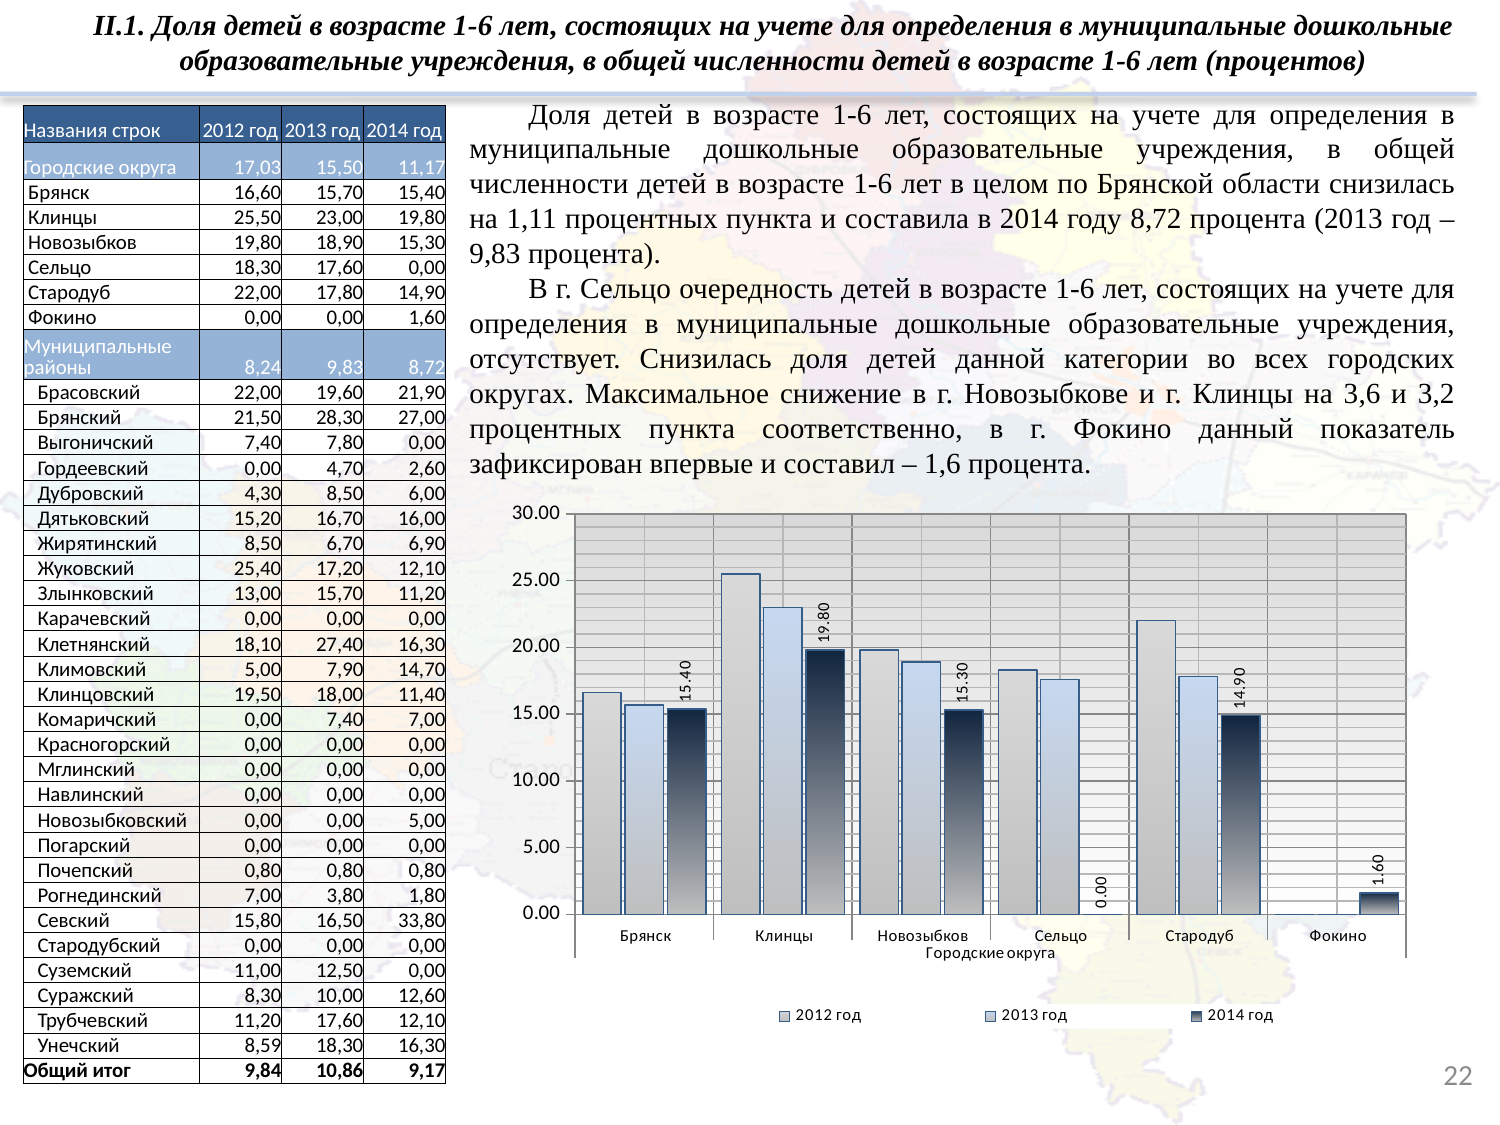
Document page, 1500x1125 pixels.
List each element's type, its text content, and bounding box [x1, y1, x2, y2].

table_cell 11,20 [364, 581, 445, 605]
text_box II.1. Доля детей в возрасте 1-6 лет, состоящих на учете для определения в муниципальные дошкольные образовательные учреждения, в общей численности детей в возрасте 1-6 лет (процентов) [52, 0, 1494, 84]
table_cell Погарский [24, 833, 199, 857]
table_cell 5,00 [200, 657, 281, 681]
table_cell Новозыбковский [24, 807, 199, 832]
table_cell 12,50 [282, 958, 363, 982]
table_cell 15,20 [200, 506, 281, 530]
table_cell 0,00 [200, 455, 281, 480]
table_cell 0,80 [200, 858, 281, 882]
table_header 2012 год [200, 106, 281, 142]
table_cell Стародубский [24, 933, 199, 957]
table_cell 7,40 [282, 707, 363, 731]
text_box Доля детей в возрасте 1-6 лет, состоящих на учете для определения в муниципальные дошкольные образовательные учреждения, в общей численности детей в возрасте 1-6 лет в целом по Брянской области снизилась на 1,11 процентных пункта и составила в 2014 году 8,72 процента (2013 год – 9,83 процента). В г. Сельцо очередность детей в возрасте 1-6 лет, состоящих на учете для определения в муниципальные дошкольные образовательные учреждения, отсутствует. Снизилась доля детей данной категории во всех городских округах. Максимальное снижение в г. Новозыбкове и г. Клинцы на 3,6 и 3,2 процентных пункта соответственно, в г. Фокино данный показатель зафиксирован впервые и составил – 1,6 процента. [454, 102, 1471, 487]
table_cell 21,50 [200, 405, 281, 429]
table_cell 0,00 [364, 958, 445, 982]
table_cell Фокино [24, 305, 199, 329]
table_cell 19,60 [282, 380, 363, 404]
table_cell Городские округа [24, 143, 199, 179]
table_cell Брасовский [24, 380, 199, 404]
table_cell Навлинский [24, 782, 199, 806]
table_cell 14,90 [364, 280, 445, 304]
table_cell 23,00 [282, 205, 363, 229]
table_cell 0,00 [364, 606, 445, 630]
table_cell 7,90 [282, 657, 363, 681]
table_cell Гордеевский [24, 455, 199, 480]
table_cell Почепский [24, 858, 199, 882]
table_cell 27,40 [282, 631, 363, 656]
table_cell 0,00 [200, 707, 281, 731]
table_cell 0,00 [364, 833, 445, 857]
table_cell 4,30 [200, 481, 281, 505]
table_cell Брянск [24, 180, 199, 204]
table_cell 12,60 [364, 983, 445, 1007]
table_header Названия строк [24, 106, 199, 142]
table_cell 3,80 [282, 883, 363, 907]
table_cell 8,30 [200, 983, 281, 1007]
table_cell 6,70 [282, 531, 363, 555]
table_cell 0,00 [200, 782, 281, 806]
table_cell 16,60 [200, 180, 281, 204]
table_cell Суражский [24, 983, 199, 1007]
table_cell 17,03 [200, 143, 281, 179]
table_cell Муниципальные районы [24, 330, 199, 379]
table_cell 17,60 [282, 255, 363, 279]
table_cell 8,24 [200, 330, 281, 379]
table_cell 0,00 [282, 732, 363, 756]
table_cell 13,00 [200, 581, 281, 605]
table_cell 0,80 [364, 858, 445, 882]
table_cell 0,00 [282, 782, 363, 806]
table_cell Рогнединский [24, 883, 199, 907]
table_cell Дубровский [24, 481, 199, 505]
table_cell 0,00 [200, 757, 281, 781]
table_cell Дятьковский [24, 506, 199, 530]
table_cell 19,50 [200, 682, 281, 706]
table_cell 7,40 [200, 430, 281, 454]
table_cell 2,60 [364, 455, 445, 480]
table_cell Унечский [24, 1034, 199, 1058]
table_cell 0,00 [200, 606, 281, 630]
table_cell 12,10 [364, 556, 445, 580]
table_cell 18,90 [282, 230, 363, 254]
table_header 2014 год [364, 106, 445, 142]
table_cell 15,40 [364, 180, 445, 204]
table_cell Комаричский [24, 707, 199, 731]
table_cell Севский [24, 908, 199, 932]
table_cell 8,59 [200, 1034, 281, 1058]
table_cell 0,00 [364, 255, 445, 279]
table_cell 4,70 [282, 455, 363, 480]
table_cell Жуковский [24, 556, 199, 580]
text_box 22 [1399, 1034, 1488, 1113]
table_cell Клинцовский [24, 682, 199, 706]
table_cell 27,00 [364, 405, 445, 429]
table_cell 16,00 [364, 506, 445, 530]
table_cell Злынковский [24, 581, 199, 605]
table_cell 0,00 [364, 732, 445, 756]
table_cell 11,20 [200, 1008, 281, 1033]
table_cell 16,50 [282, 908, 363, 932]
table_cell Выгоничский [24, 430, 199, 454]
table_cell 0,00 [200, 732, 281, 756]
table_cell 33,80 [364, 908, 445, 932]
table_cell 8,72 [364, 330, 445, 379]
table_cell 12,10 [364, 1008, 445, 1033]
table_cell 11,40 [364, 682, 445, 706]
chart [480, 491, 1454, 1044]
table_cell 6,00 [364, 481, 445, 505]
table_cell 0,00 [282, 833, 363, 857]
table_cell Трубчевский [24, 1008, 199, 1033]
table_cell 25,50 [200, 205, 281, 229]
table_cell 9,17 [364, 1059, 445, 1083]
table_cell 0,00 [364, 782, 445, 806]
table_cell Сельцо [24, 255, 199, 279]
table_cell 17,60 [282, 1008, 363, 1033]
table_cell 0,00 [282, 933, 363, 957]
table_cell 0,00 [200, 305, 281, 329]
table_cell 22,00 [200, 380, 281, 404]
table_cell 18,00 [282, 682, 363, 706]
table_cell 15,50 [282, 143, 363, 179]
table_cell 19,80 [200, 230, 281, 254]
table_cell 7,00 [200, 883, 281, 907]
table_cell 10,86 [282, 1059, 363, 1083]
table_cell 16,30 [364, 631, 445, 656]
table_cell 7,80 [282, 430, 363, 454]
table_cell 8,50 [282, 481, 363, 505]
table_cell 17,80 [282, 280, 363, 304]
table_cell 16,70 [282, 506, 363, 530]
table_cell Клинцы [24, 205, 199, 229]
table_cell 0,00 [200, 807, 281, 832]
table_cell 0,00 [282, 305, 363, 329]
table_cell Красногорский [24, 732, 199, 756]
table_cell 15,70 [282, 581, 363, 605]
table_cell 17,20 [282, 556, 363, 580]
table_cell Климовский [24, 657, 199, 681]
table_cell 0,00 [282, 807, 363, 832]
table_cell Клетнянский [24, 631, 199, 656]
table_cell 8,50 [200, 531, 281, 555]
table_cell Стародуб [24, 280, 199, 304]
table_cell 14,70 [364, 657, 445, 681]
table_cell Жирятинский [24, 531, 199, 555]
table_cell 15,70 [282, 180, 363, 204]
table_cell Суземский [24, 958, 199, 982]
table_cell 19,80 [364, 205, 445, 229]
table_cell 9,84 [200, 1059, 281, 1083]
table_cell 0,00 [200, 833, 281, 857]
table_cell 16,30 [364, 1034, 445, 1058]
table_cell 6,90 [364, 531, 445, 555]
table_cell 0,00 [364, 757, 445, 781]
table_cell 1,60 [364, 305, 445, 329]
table_cell 7,00 [364, 707, 445, 731]
table_cell 15,30 [364, 230, 445, 254]
table_cell 0,80 [282, 858, 363, 882]
table_cell 25,40 [200, 556, 281, 580]
table_cell 22,00 [200, 280, 281, 304]
table_cell 0,00 [364, 430, 445, 454]
table_cell 18,30 [282, 1034, 363, 1058]
table_cell Новозыбков [24, 230, 199, 254]
table_cell 11,00 [200, 958, 281, 982]
table_cell 5,00 [364, 807, 445, 832]
table_header 2013 год [282, 106, 363, 142]
table_cell 0,00 [282, 606, 363, 630]
table_cell 0,00 [364, 933, 445, 957]
table_cell 1,80 [364, 883, 445, 907]
table_cell Общий итог [24, 1059, 199, 1083]
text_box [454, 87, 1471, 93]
table_cell 21,90 [364, 380, 445, 404]
table_cell 10,00 [282, 983, 363, 1007]
table_cell Карачевский [24, 606, 199, 630]
table_cell Брянский [24, 405, 199, 429]
table_cell 18,10 [200, 631, 281, 656]
table_cell 0,00 [200, 933, 281, 957]
table_cell 9,83 [282, 330, 363, 379]
table_cell 0,00 [282, 757, 363, 781]
table_cell 28,30 [282, 405, 363, 429]
table_cell 15,80 [200, 908, 281, 932]
table_cell 18,30 [200, 255, 281, 279]
table_cell Мглинский [24, 757, 199, 781]
table_cell 11,17 [364, 143, 445, 179]
